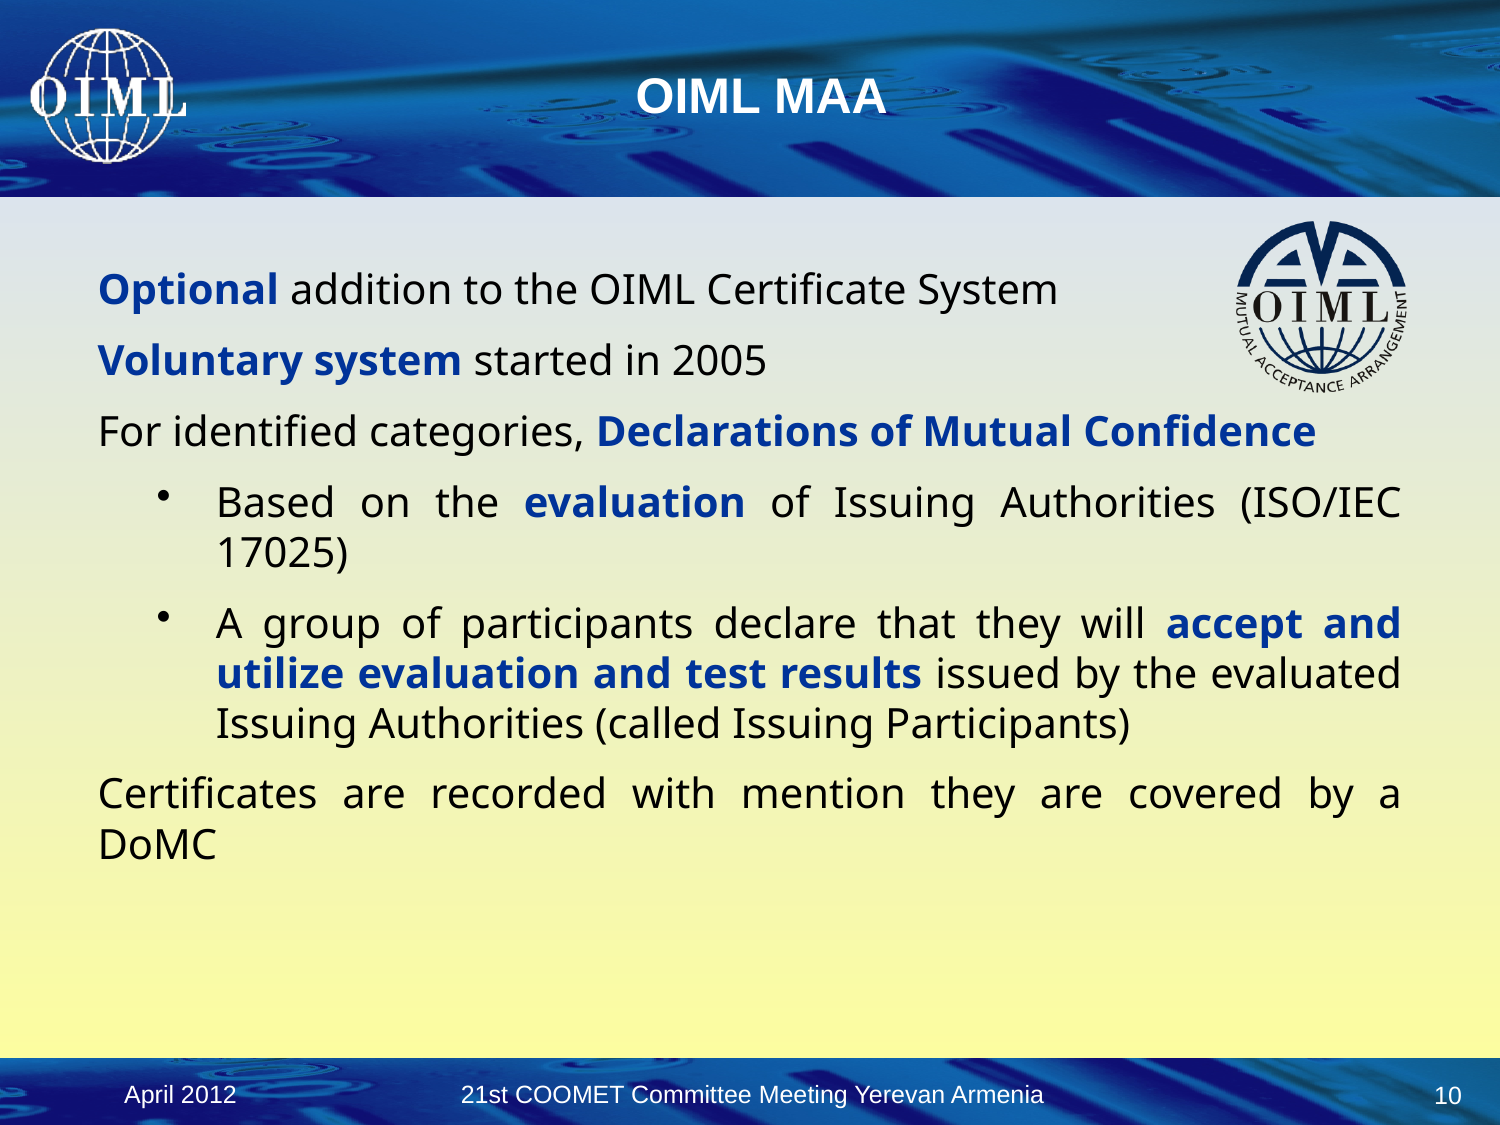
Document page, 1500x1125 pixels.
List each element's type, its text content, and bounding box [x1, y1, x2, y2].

list Optional addition to the OIML Certificate System Voluntary system started in 2005 For identified categories, Declarations of Mutual Confidence Based on the evaluation of Issuing Authorities (ISO/IEC 17025) A group of participants declare that they will accept and utilize evaluation and test results issued by the evaluated Issuing Authorities (called Issuing Participants) Certificates are recorded with mention they are covered by a DoMC [82, 255, 1418, 1047]
title OIML MAA [194, 0, 1329, 188]
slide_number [29, 1071, 325, 1117]
footer 21st COOMET Committee Meeting Yerevan Armenia [369, 1071, 1137, 1117]
slide_number 10 [1181, 1071, 1478, 1117]
picture [1233, 219, 1408, 395]
picture [0, 0, 1500, 197]
picture [0, 1058, 1500, 1125]
